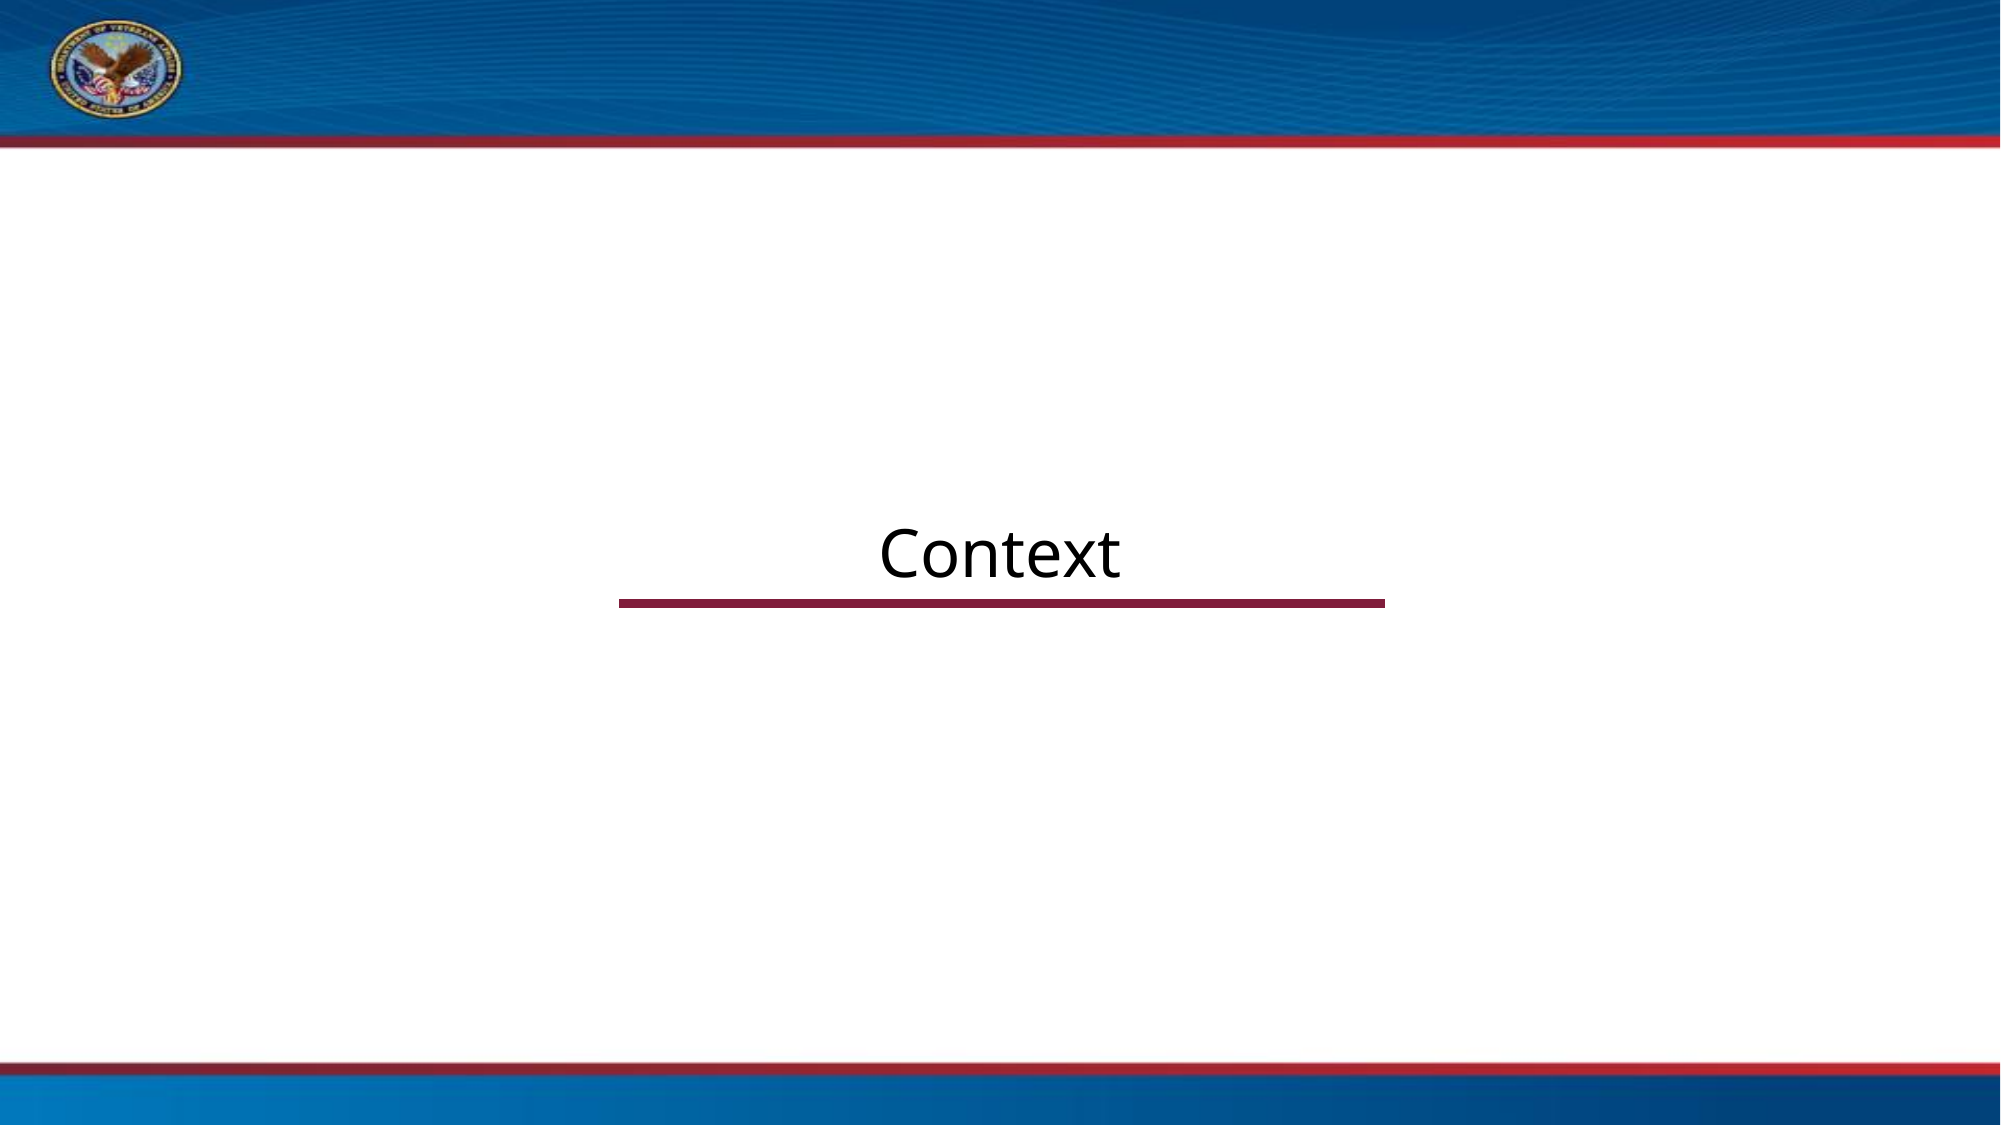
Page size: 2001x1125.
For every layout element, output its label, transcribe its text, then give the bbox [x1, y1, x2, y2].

list Context [99, 503, 1900, 622]
picture [0, 0, 2001, 1125]
